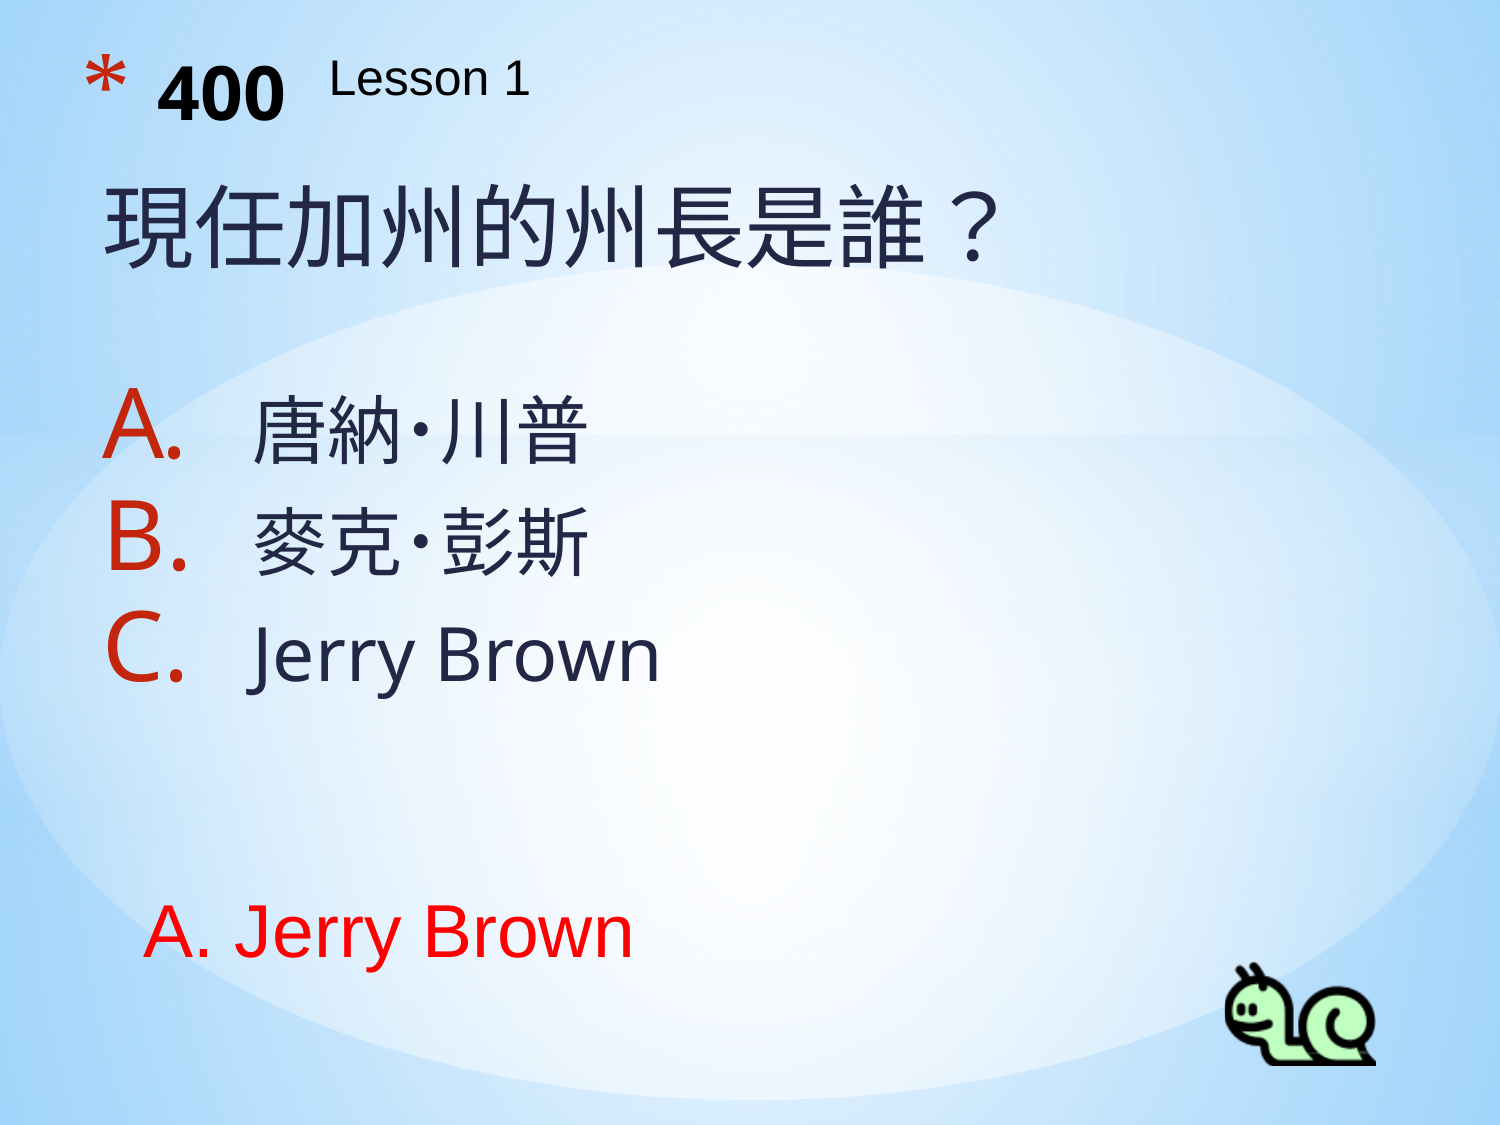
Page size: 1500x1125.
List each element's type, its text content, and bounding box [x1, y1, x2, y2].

title 400 [37, 37, 400, 163]
text_box A. Jerry Brown [128, 874, 651, 1040]
subtitle 現任加州的州長是誰？ 唐納˙川普 麥克˙彭斯 Jerry Brown [87, 162, 1500, 826]
text_box Lesson 1 [313, 38, 561, 173]
picture [1224, 962, 1377, 1067]
